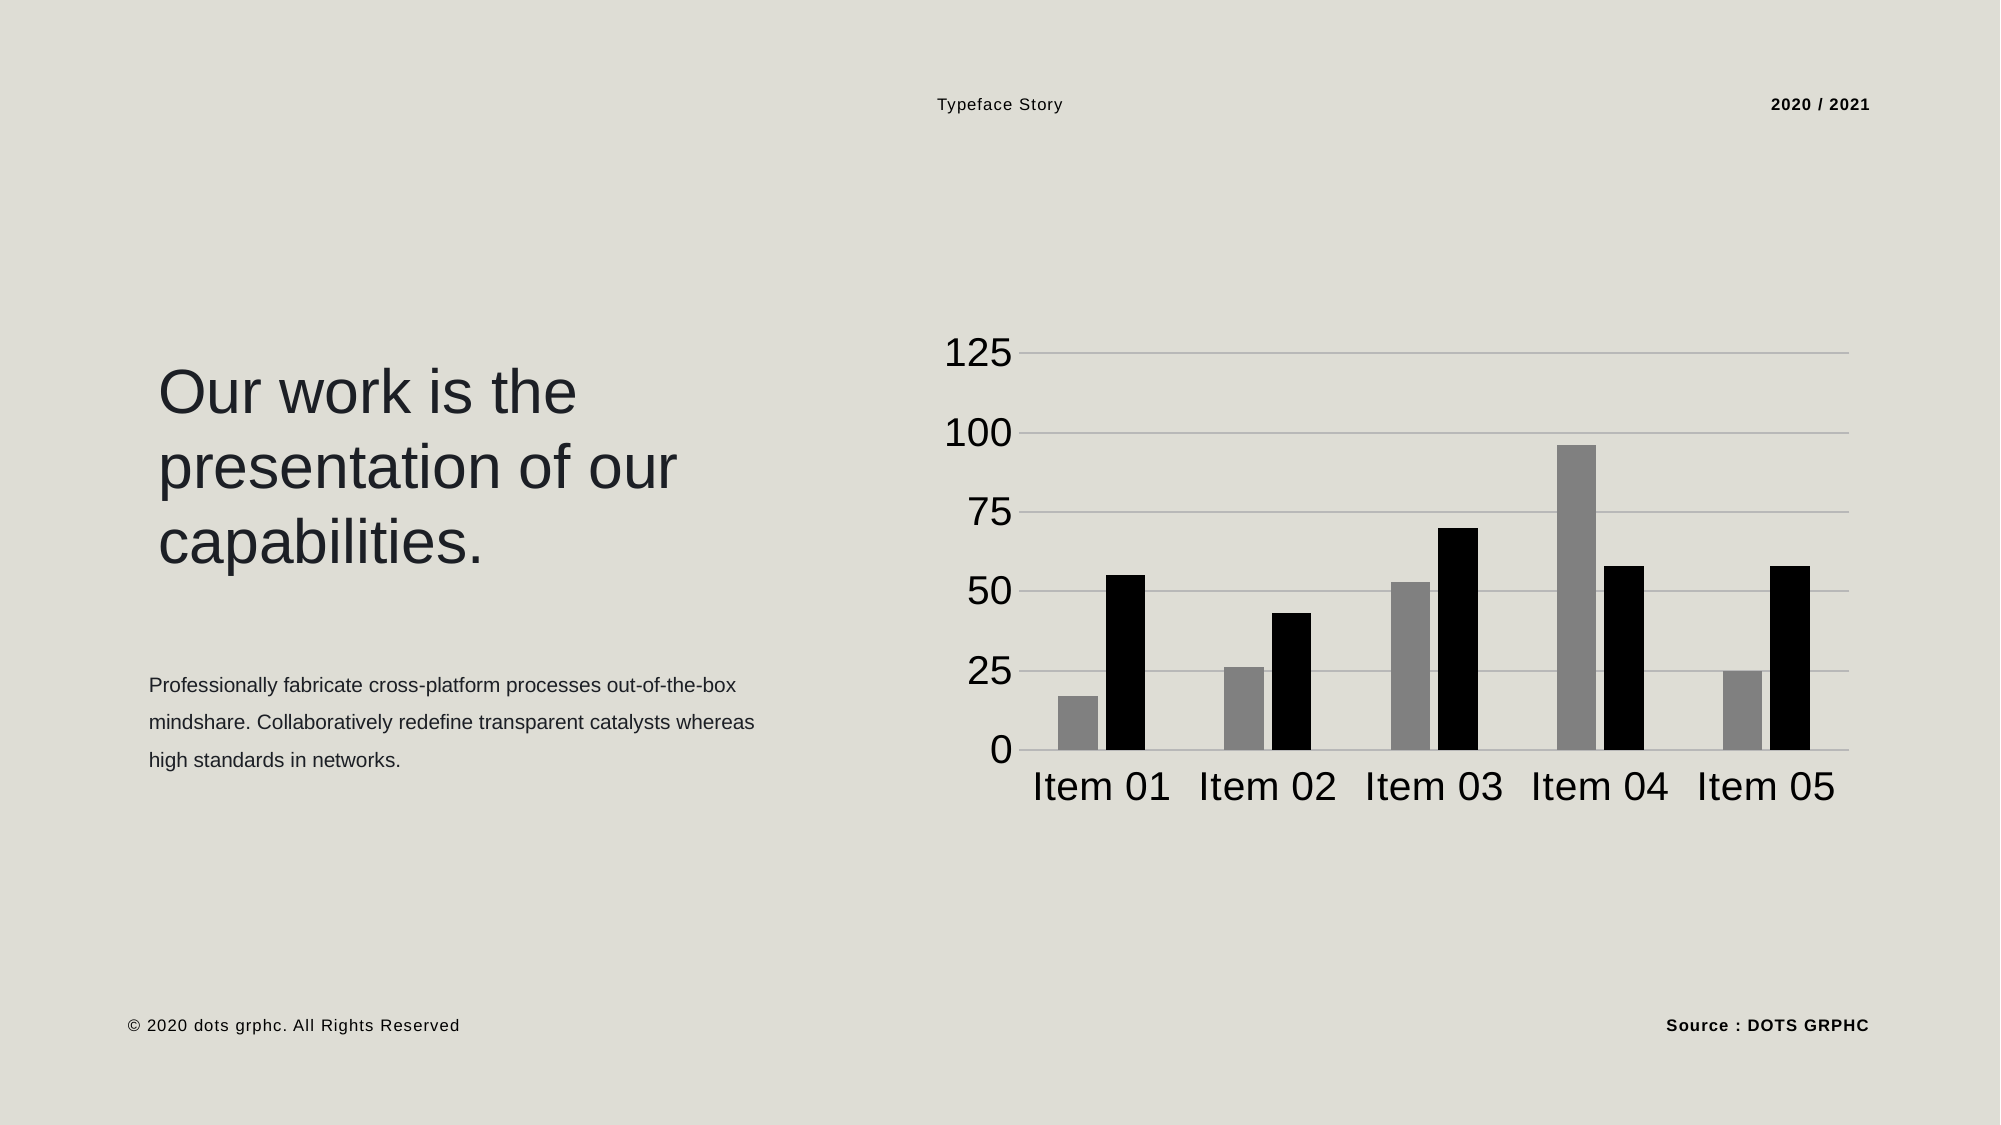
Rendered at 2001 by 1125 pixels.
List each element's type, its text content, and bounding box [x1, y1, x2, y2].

text_box Typeface Story [881, 86, 1119, 122]
text_box Source : DOTS GRPHC [1538, 1007, 1884, 1042]
text_box Our work is the presentation of our capabilities. [158, 351, 680, 576]
text_box 2020 / 2021 [1688, 86, 1885, 122]
chart [944, 327, 1854, 810]
text_box © 2020 dots grphc. All Rights Reserved [113, 1007, 490, 1043]
text_box Professionally fabricate cross-platform processes out-of-the-box mindshare. Collaboratively redefine transparent catalysts whereas high standards in networks. [148, 659, 756, 772]
